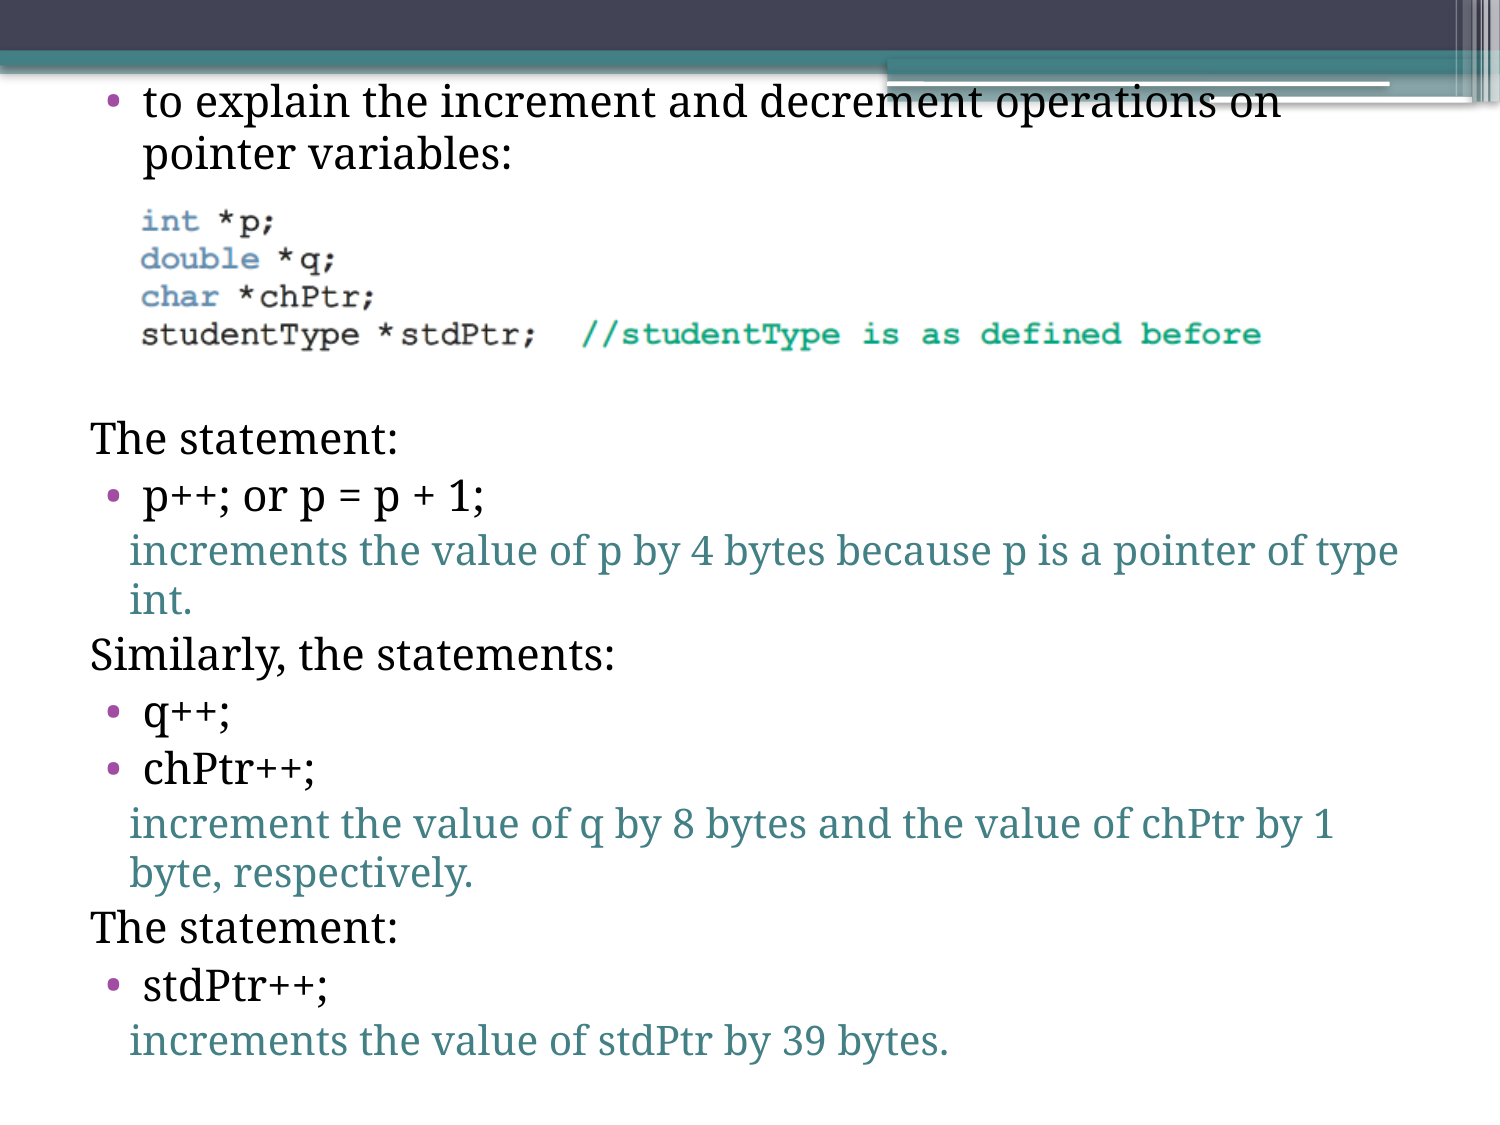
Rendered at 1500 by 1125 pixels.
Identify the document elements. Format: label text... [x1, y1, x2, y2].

list to explain the increment and decrement operations on pointer variables: The statement: p++; or p = p + 1; increments the value of p by 4 bytes because p is a pointer of type int. Similarly, the statements: q++; chPtr++; increment the value of q by 8 bytes and the value of chPtr by 1 byte, respectively. The statement: stdPtr++; increments the value of stdPtr by 39 bytes. [75, 66, 1425, 1079]
picture [123, 184, 1328, 377]
